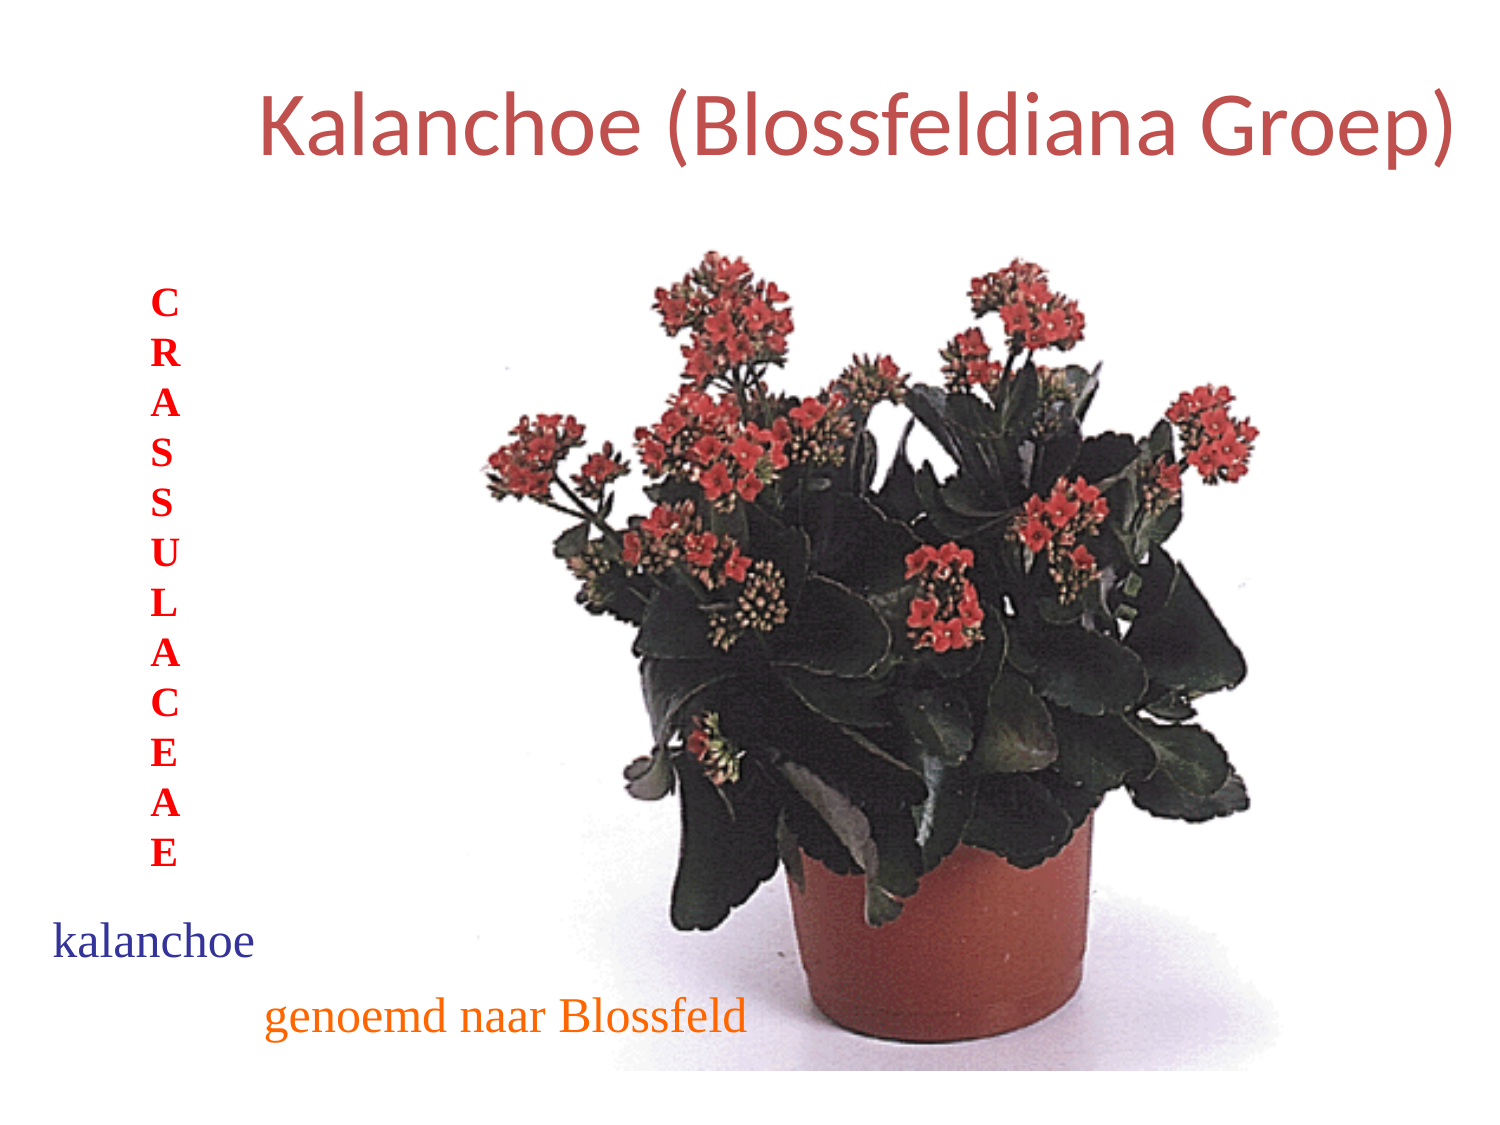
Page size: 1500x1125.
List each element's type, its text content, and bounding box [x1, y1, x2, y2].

text_box kalanchoe [37, 899, 461, 975]
title Kalanchoe (Blossfeldiana Groep) [53, 24, 1475, 213]
picture [466, 207, 1292, 1071]
text_box genoemd naar Blossfeld [50, 975, 461, 1050]
text_box CRASSULACEAE [135, 267, 199, 883]
